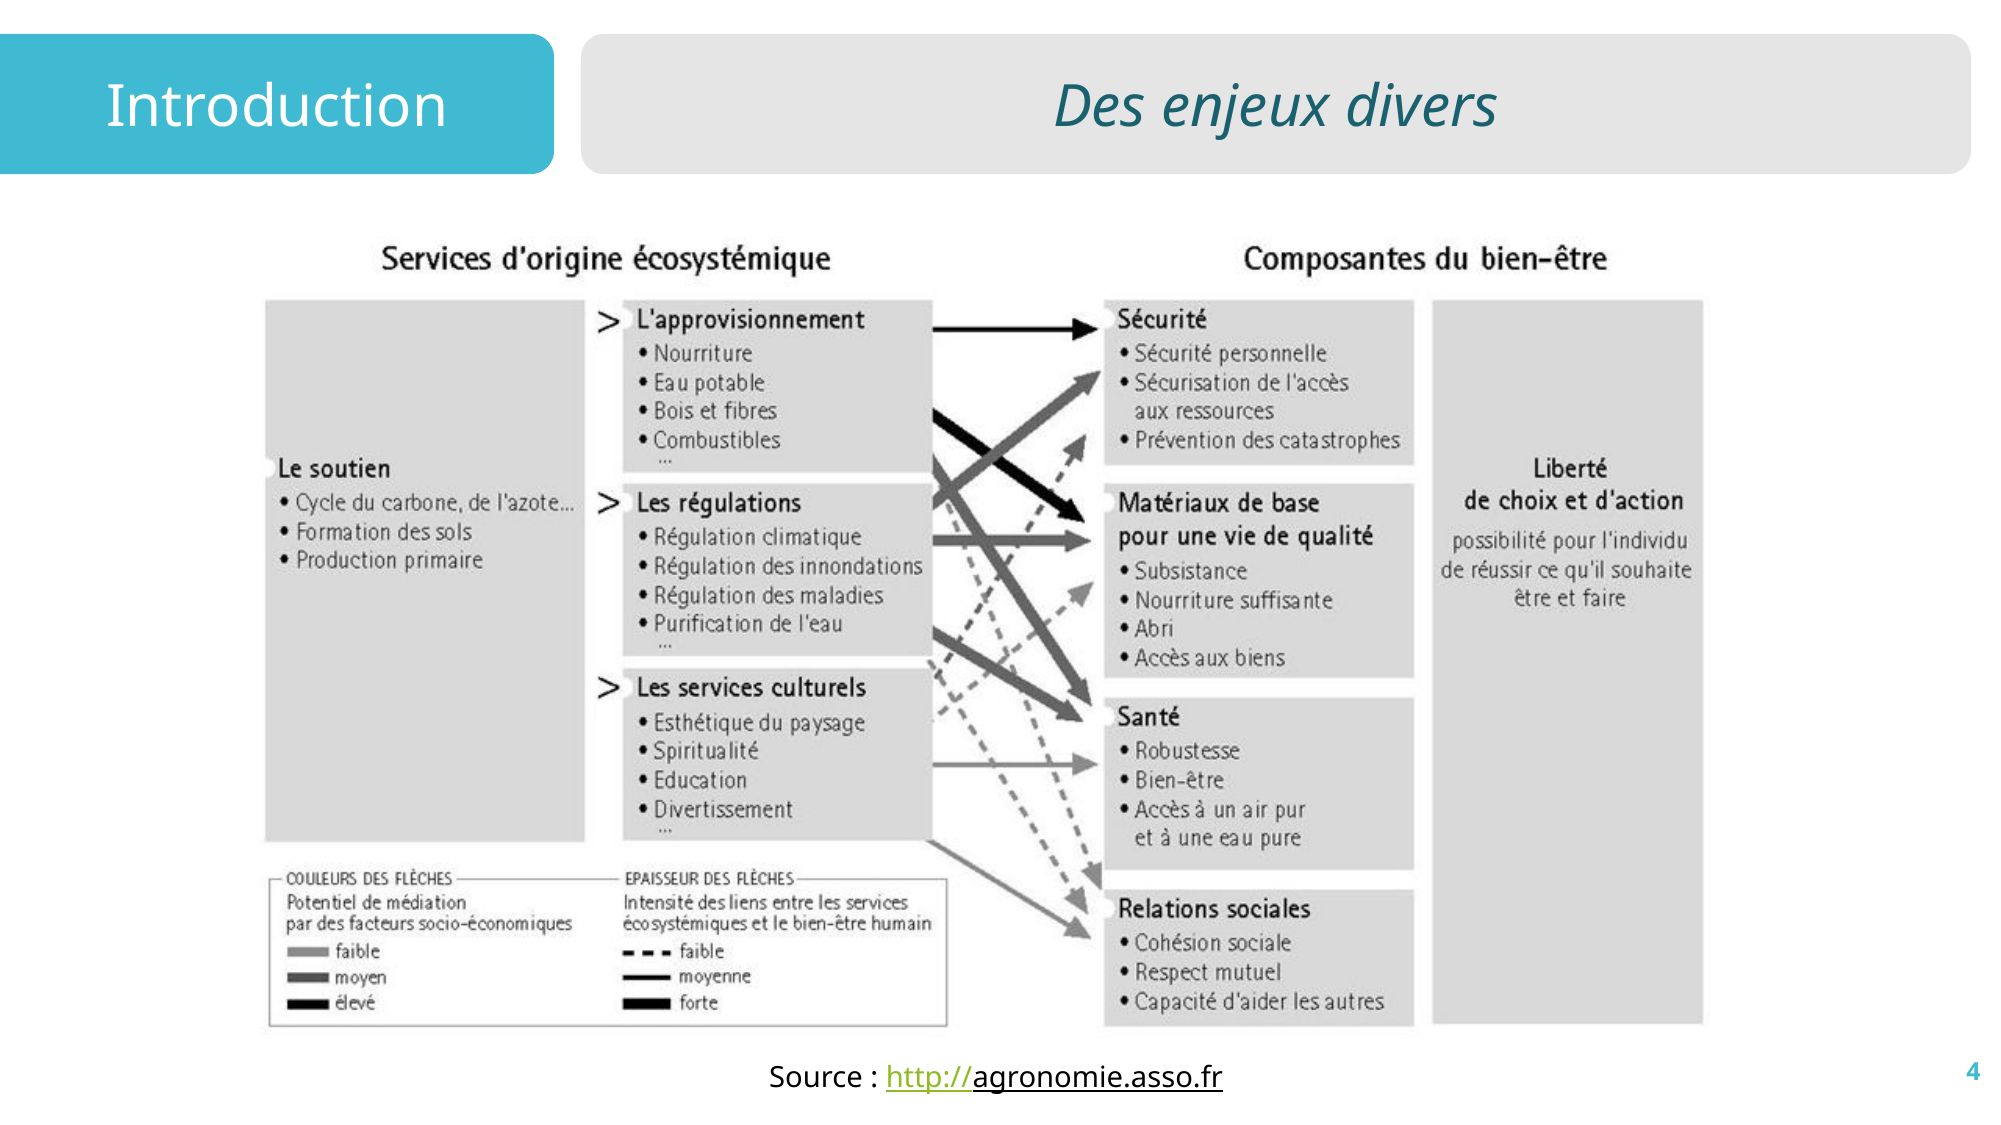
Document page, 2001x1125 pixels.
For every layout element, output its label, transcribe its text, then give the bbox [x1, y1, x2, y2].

text_box Introduction [26, 61, 527, 146]
slide_number 4 [1744, 1042, 1996, 1103]
text_box [0, 32, 555, 176]
text_box Source : http://agronomie.asso.fr [754, 1051, 1246, 1106]
text_box [580, 32, 1972, 176]
text_box Des enjeux divers [611, 61, 1941, 146]
picture [247, 212, 1727, 1043]
